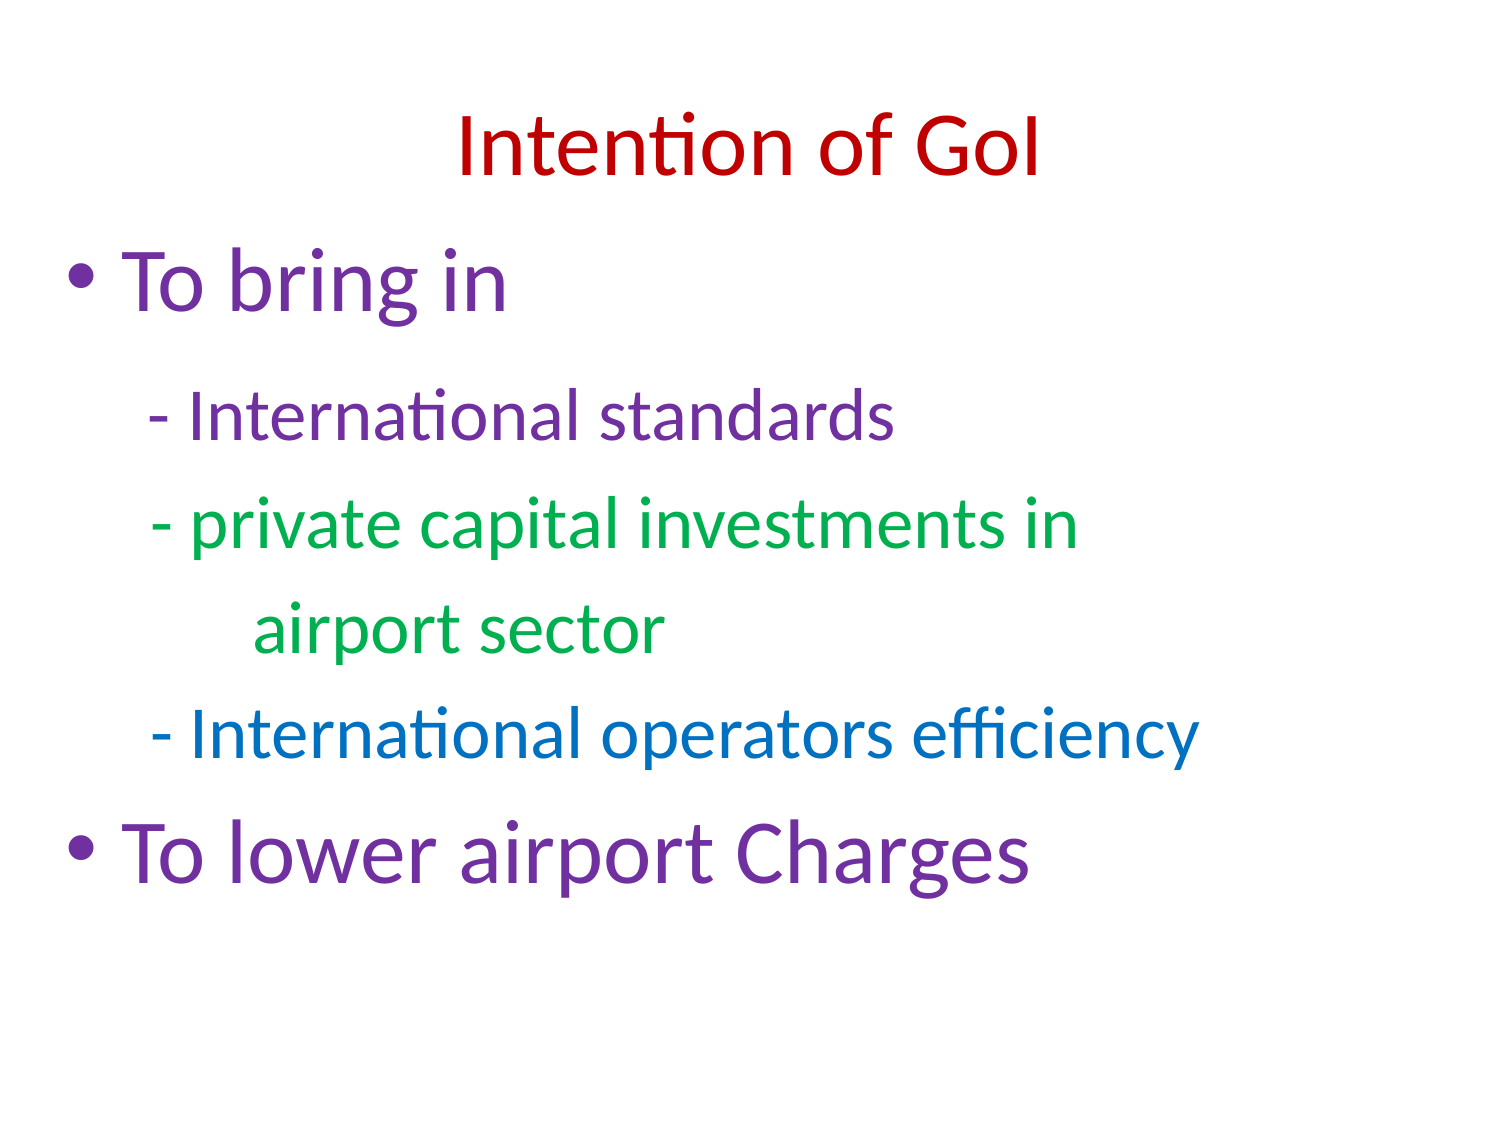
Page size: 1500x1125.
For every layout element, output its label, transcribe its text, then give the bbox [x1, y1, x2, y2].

title Intention of GoI [75, 45, 1425, 212]
list To bring in - International standards - private capital investments in airport sector - International operators efficiency To lower airport Charges [50, 212, 1450, 1038]
